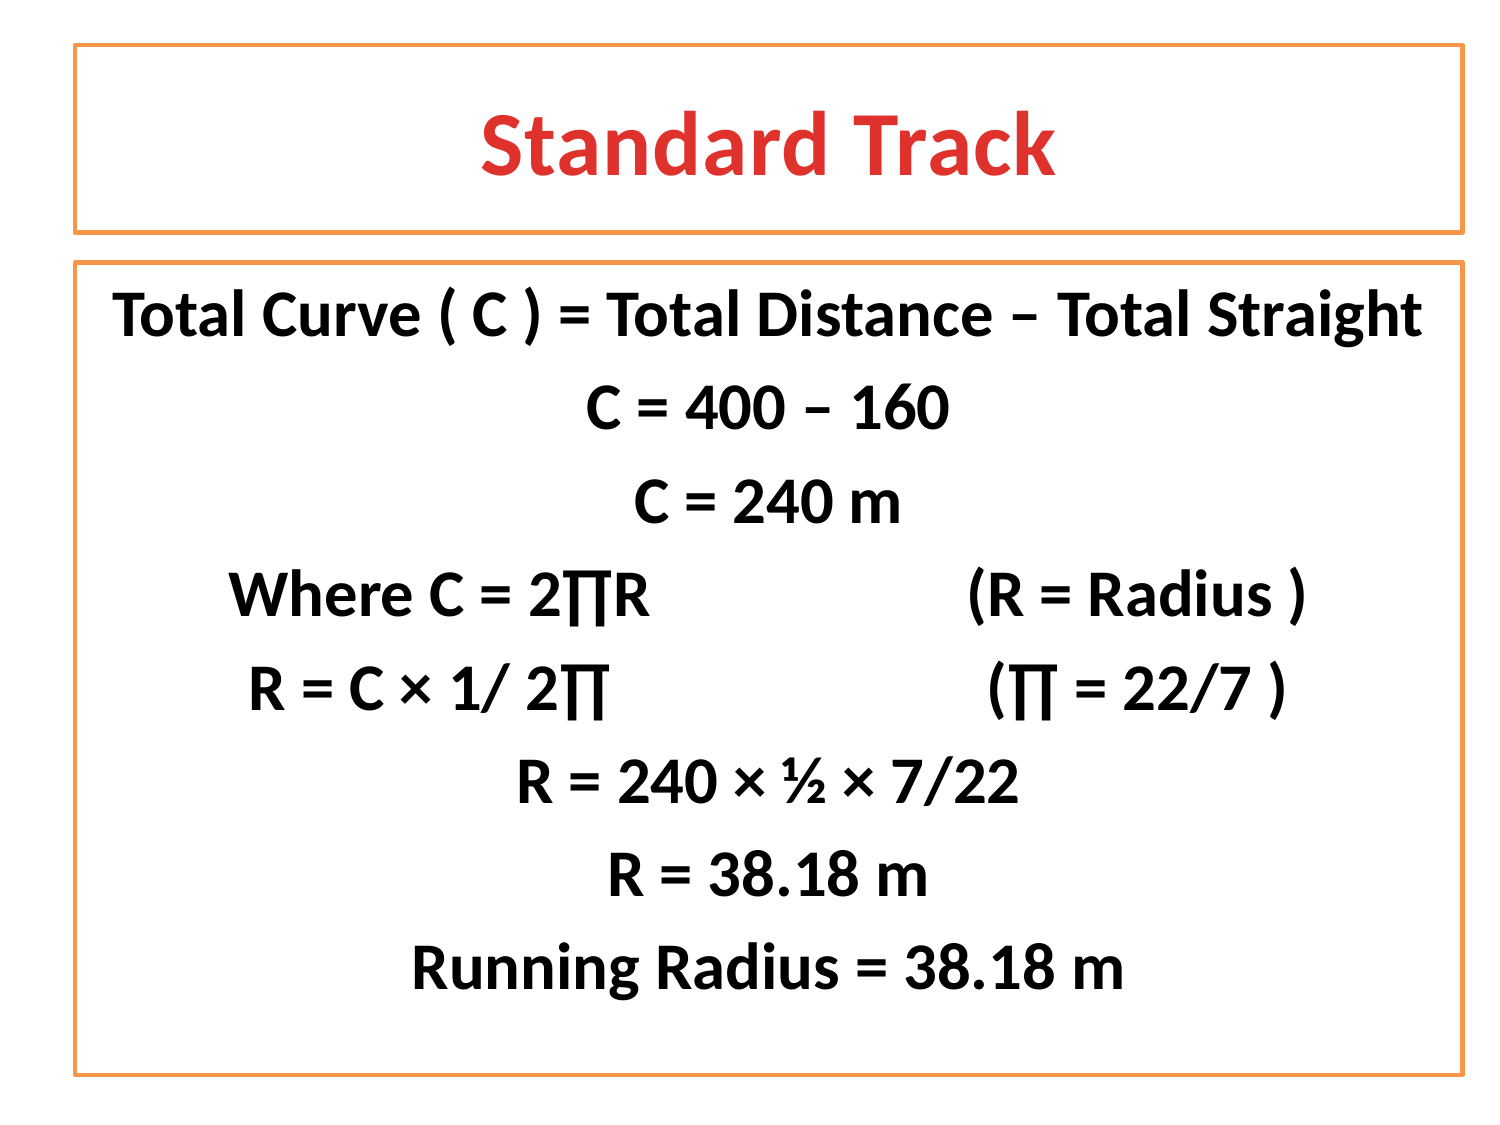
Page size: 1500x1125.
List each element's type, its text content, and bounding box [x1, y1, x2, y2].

list Total Curve ( C ) = Total Distance – Total Straight C = 400 – 160 C = 240 m Where C = 2∏R (R = Radius ) R = C × 1/ 2∏ (∏ = 22/7 ) R = 240 × ½ × 7/22 R = 38.18 m Running Radius = 38.18 m [73, 260, 1465, 1077]
title Standard Track [73, 43, 1465, 235]
